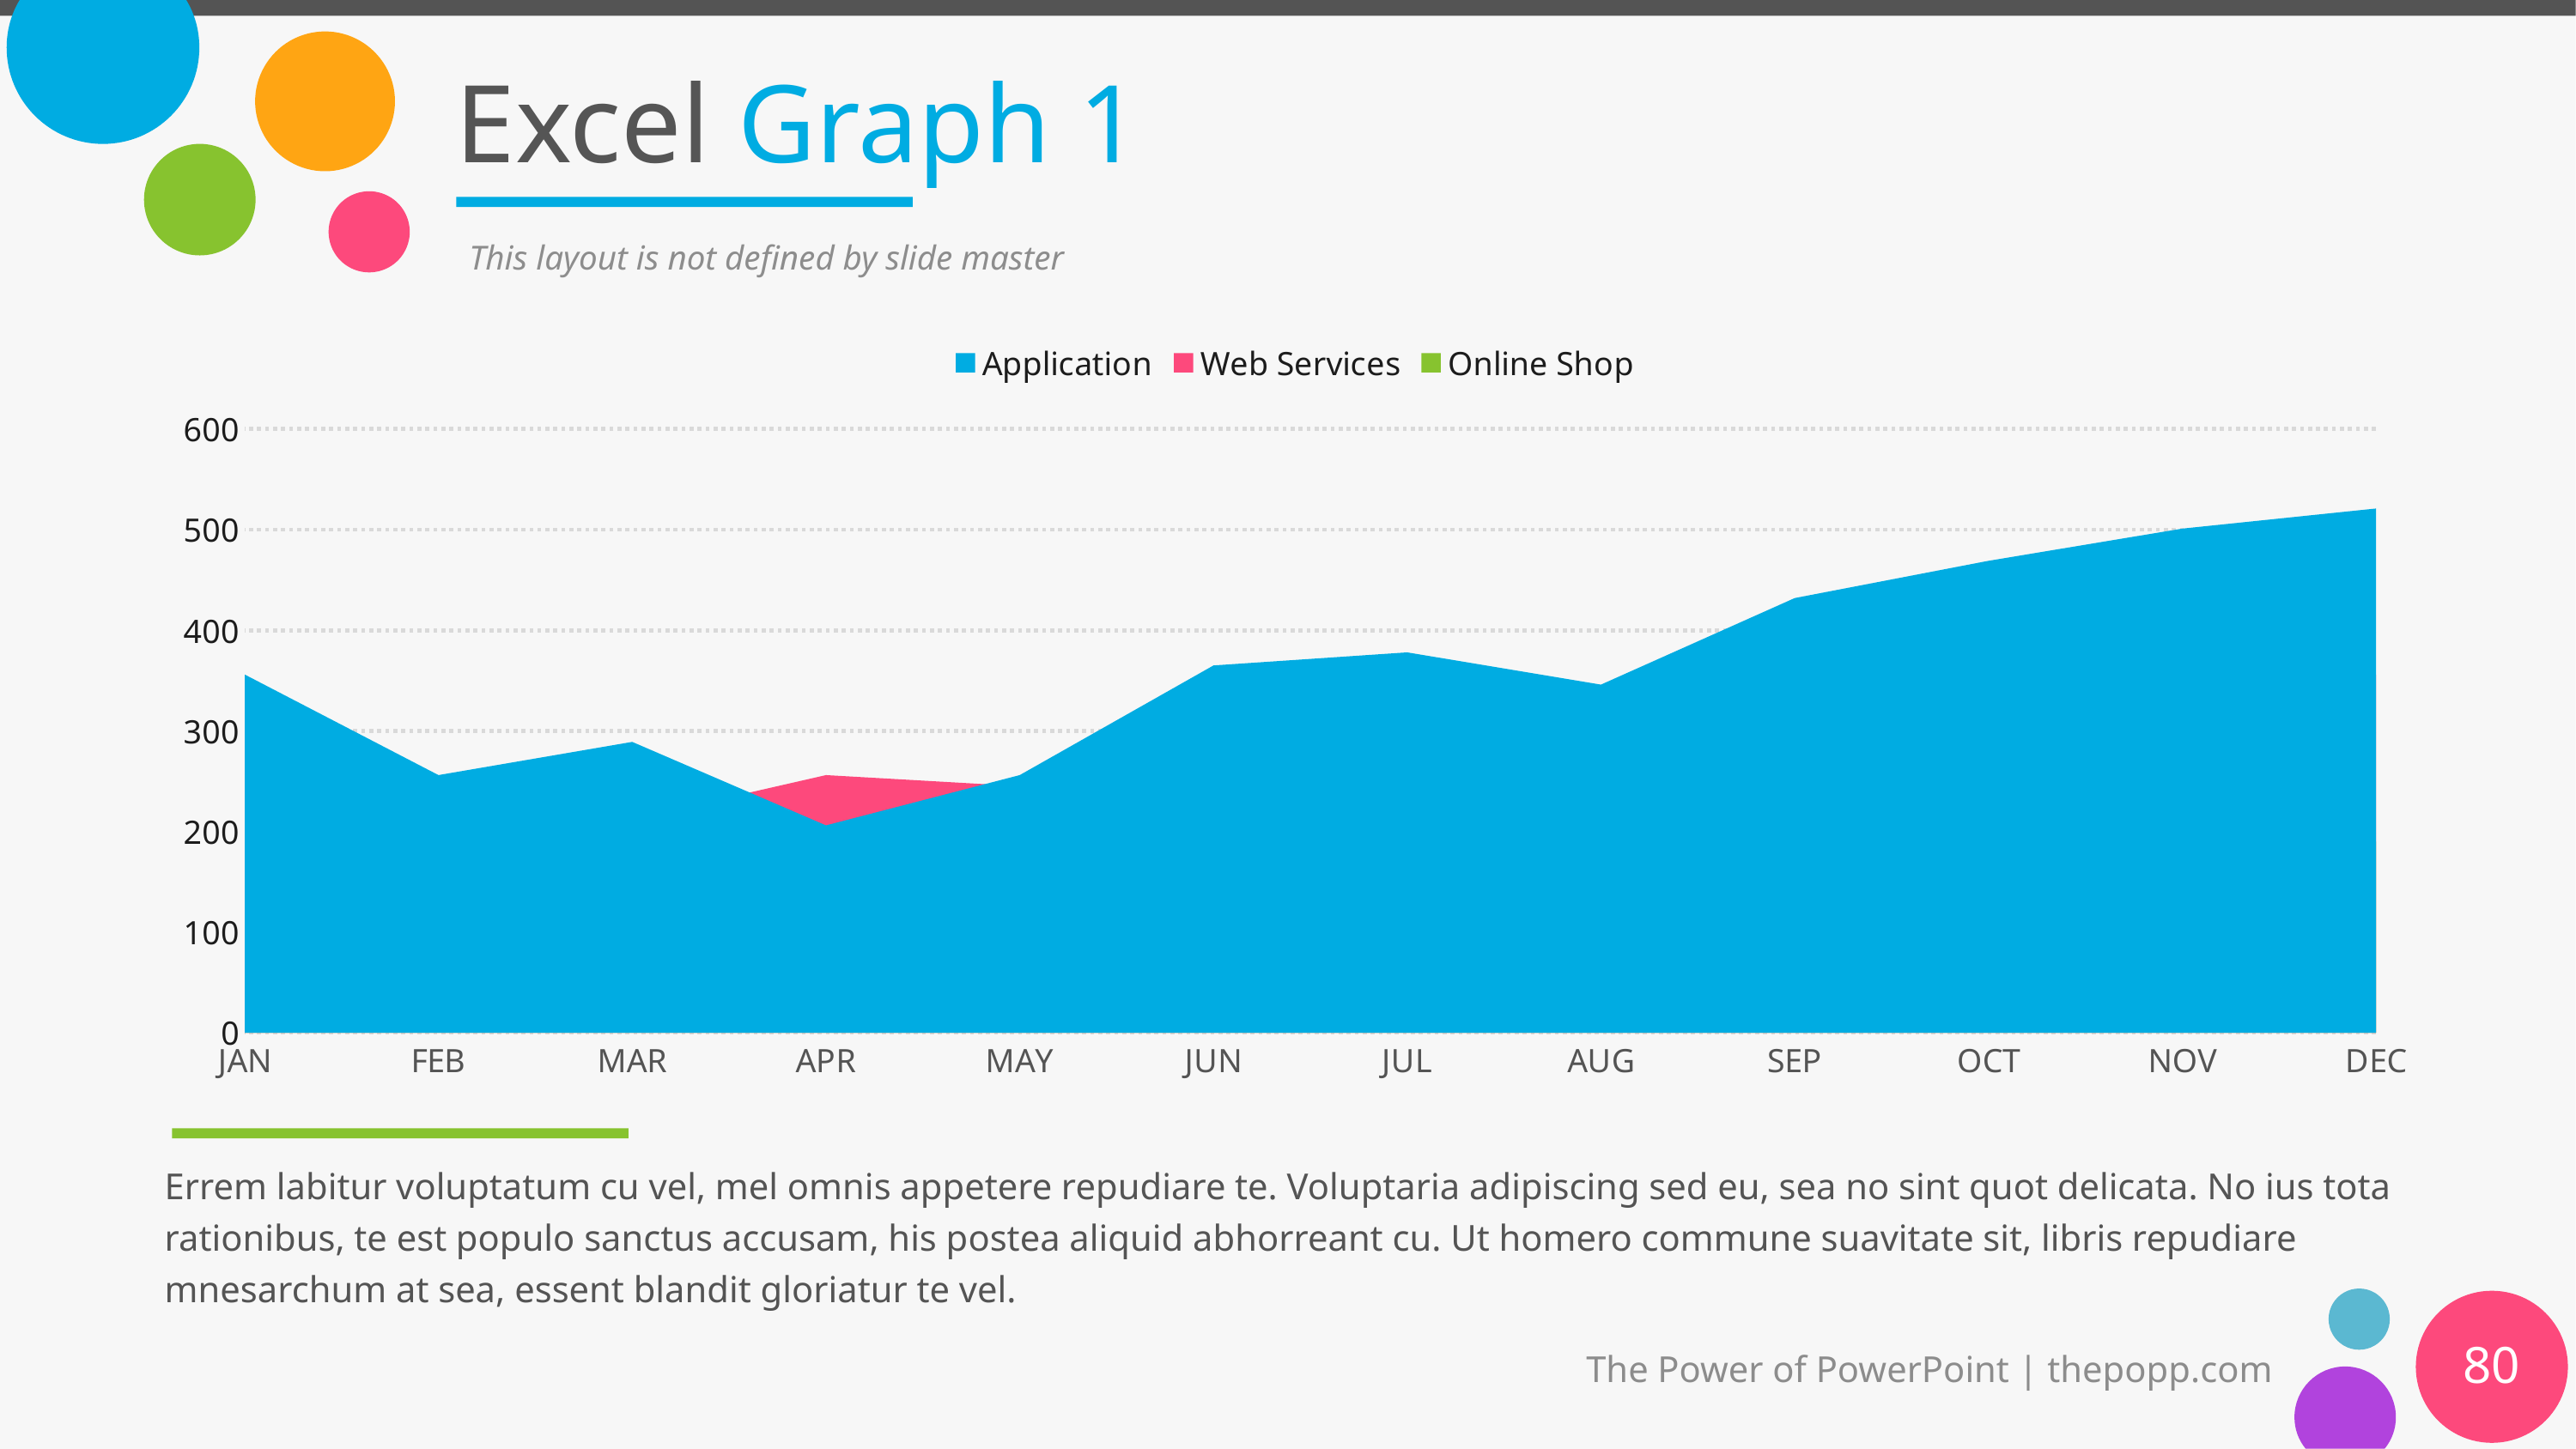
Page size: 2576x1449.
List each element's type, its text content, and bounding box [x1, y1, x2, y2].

footer The Power of PowerPoint | thepopp.com [1479, 1332, 2296, 1410]
chart [137, 324, 2454, 1098]
title Excel Graph 1 [433, 34, 2454, 204]
text_box [170, 1126, 630, 1140]
text_box Errem labitur voluptatum cu vel, mel omnis appetere repudiare te. Voluptaria adipiscing sed eu, sea no sint quot delicata. No ius tota rationibus, te est populo sanctus accusam, his postea aliquid abhorreant cu. Ut homero commune suavitate sit, libris repudiare mnesarchum at sea, essent blandit gloriatur te vel. [151, 1149, 2434, 1317]
slide_number 80 [2415, 1328, 2568, 1406]
list This layout is not defined by slide master [446, 217, 2465, 288]
